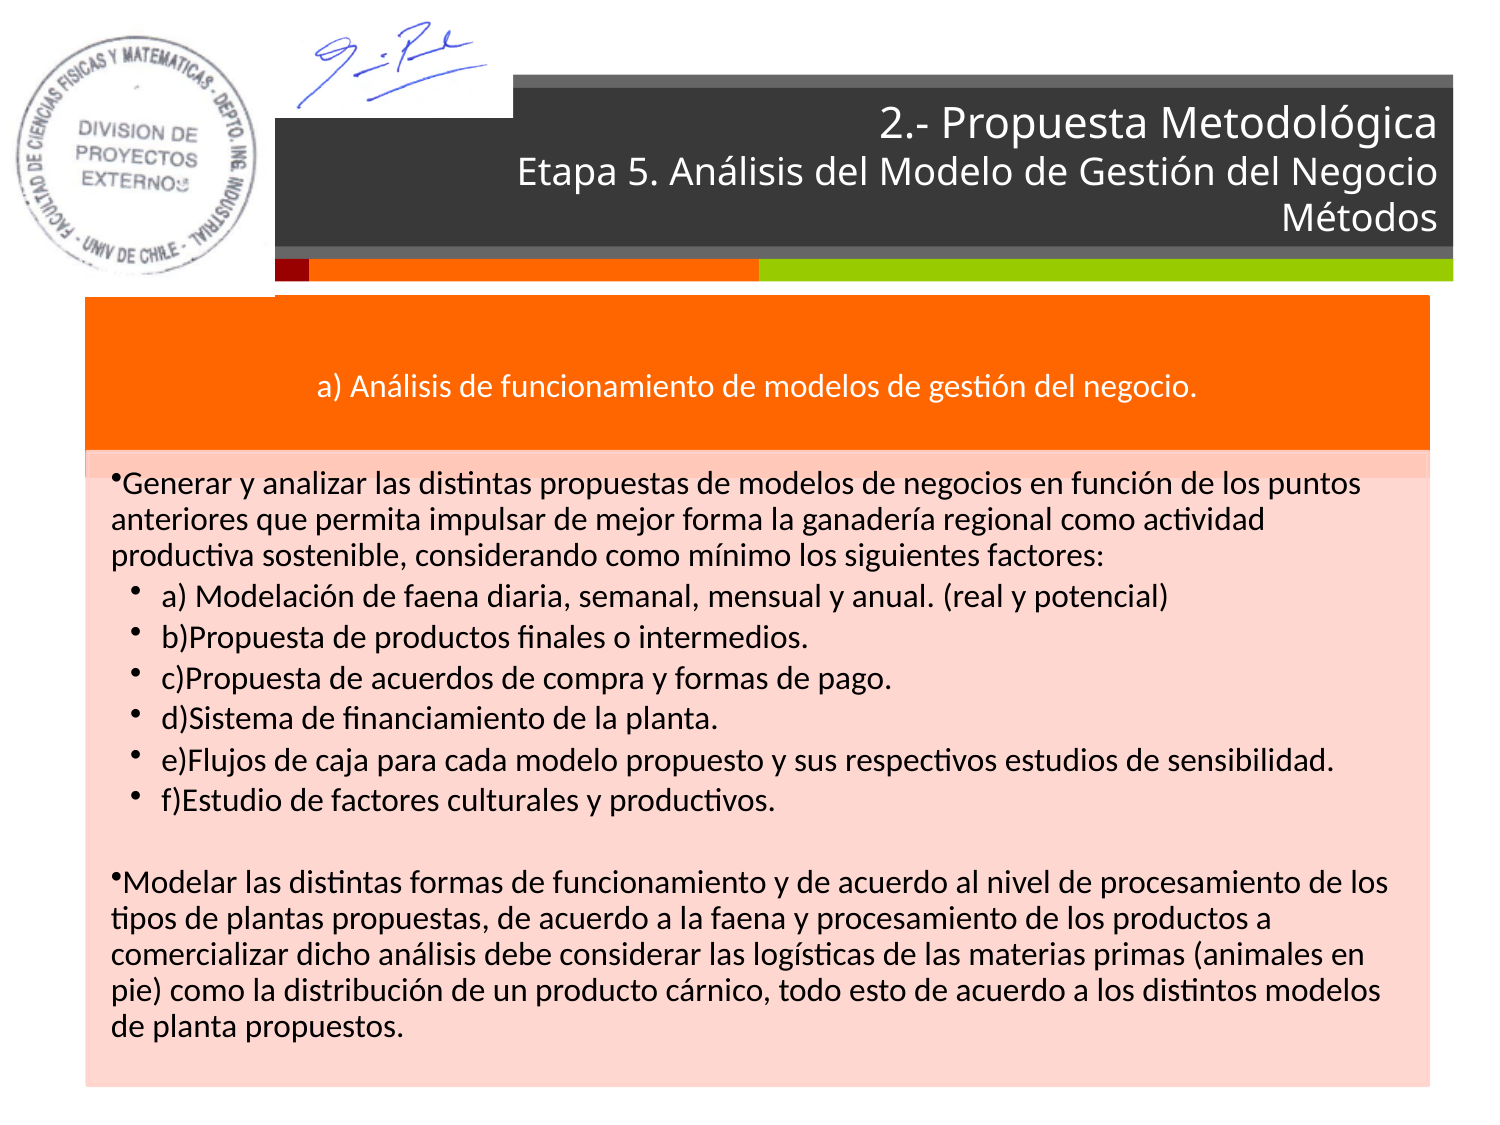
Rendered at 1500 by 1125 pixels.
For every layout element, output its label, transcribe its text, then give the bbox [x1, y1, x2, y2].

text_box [86, 296, 1429, 1117]
title 2.- Propuesta Metodológica Etapa 5. Análisis del Modelo de Gestión del Negocio Métodos [281, 87, 1454, 247]
picture [0, 11, 514, 298]
